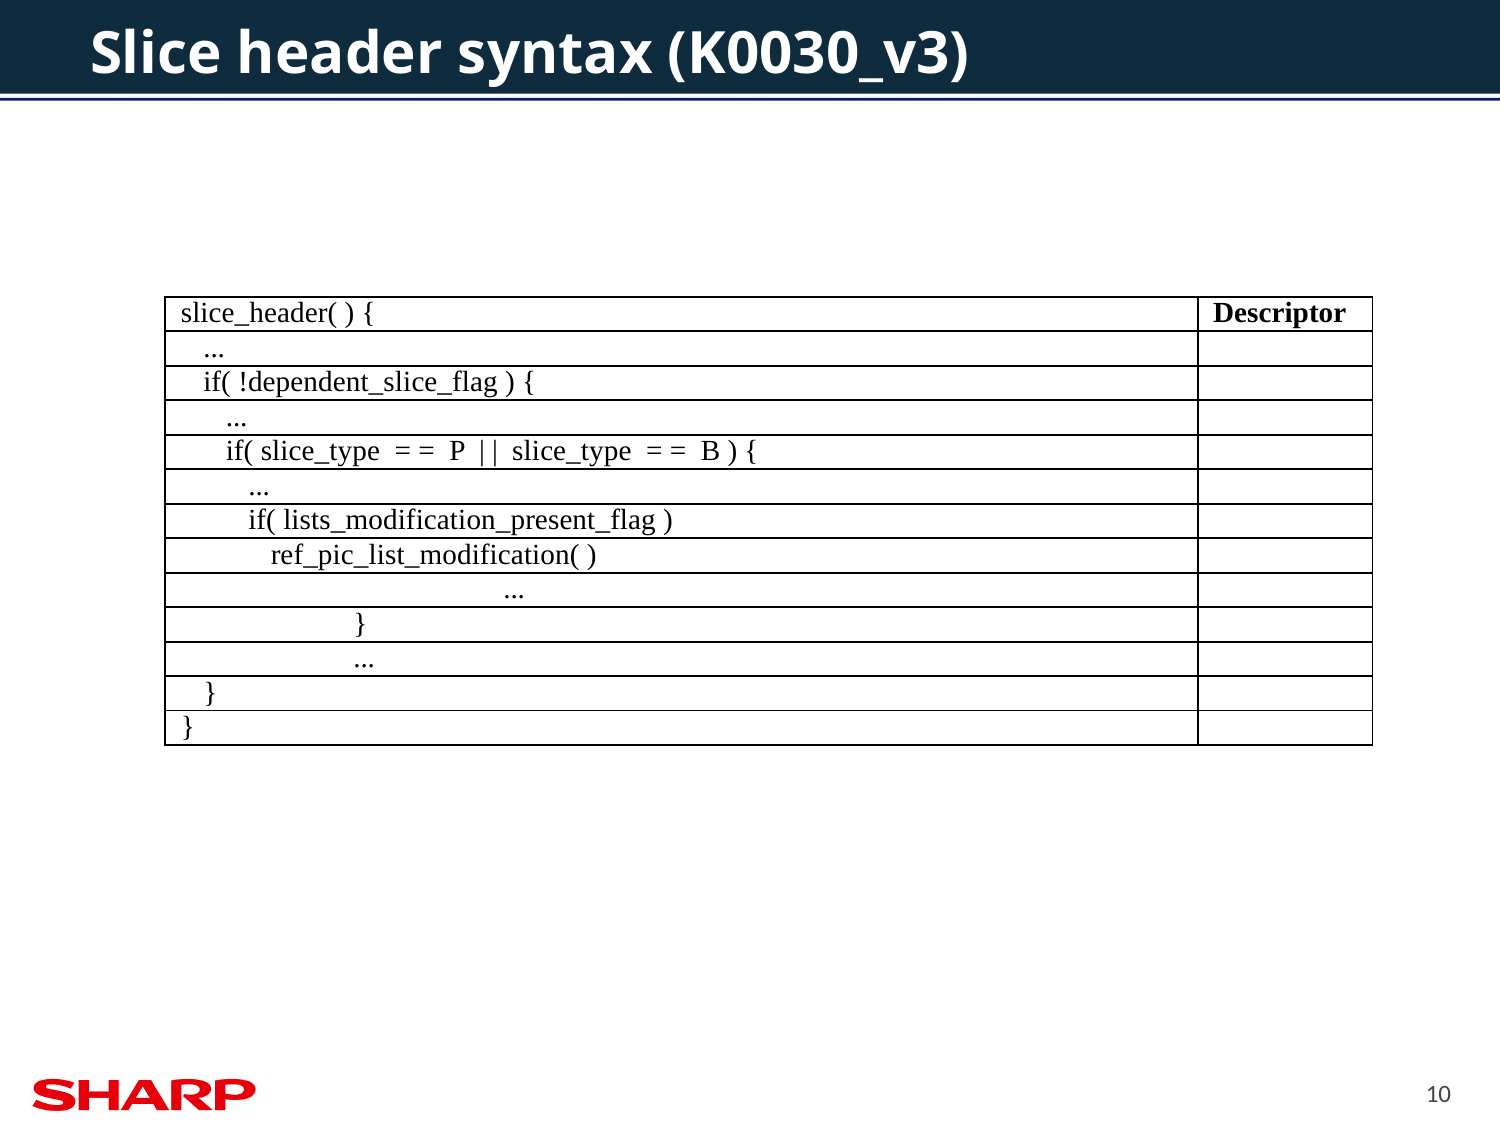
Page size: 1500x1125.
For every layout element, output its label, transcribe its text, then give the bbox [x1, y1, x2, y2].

picture [17, 1064, 271, 1125]
table_cell [1199, 470, 1372, 503]
table_cell [1199, 436, 1372, 468]
table_cell [1199, 608, 1372, 641]
table_cell ... [166, 574, 1197, 606]
table_cell } [166, 677, 1197, 710]
table_cell [1199, 367, 1372, 399]
table_cell [1199, 505, 1372, 537]
table_cell [1199, 677, 1372, 710]
table_cell ... [166, 470, 1197, 503]
slide_number 10 [1345, 1062, 1467, 1108]
table_cell if( !dependent_slice_flag ) { [166, 367, 1197, 399]
table_cell [1199, 332, 1372, 365]
table_cell [1199, 539, 1372, 572]
table_header slice_header( ) { [166, 298, 1197, 330]
table_cell } [166, 711, 1197, 744]
table_header Descriptor [1199, 298, 1372, 330]
table_cell [1199, 401, 1372, 434]
table_cell ref_pic_list_modification( ) [166, 539, 1197, 572]
table_cell ... [166, 332, 1197, 365]
table_cell if( lists_modification_present_flag ) [166, 505, 1197, 537]
table_cell ... [166, 401, 1197, 434]
table_cell ... [166, 643, 1197, 675]
title Slice header syntax (K0030_v3) [74, 15, 1426, 85]
table_cell } [166, 608, 1197, 641]
table_cell if( slice_type = = P | | slice_type = = B ) { [166, 436, 1197, 468]
table_cell [1199, 643, 1372, 675]
table_cell [1199, 574, 1372, 606]
table_cell [1199, 711, 1372, 744]
